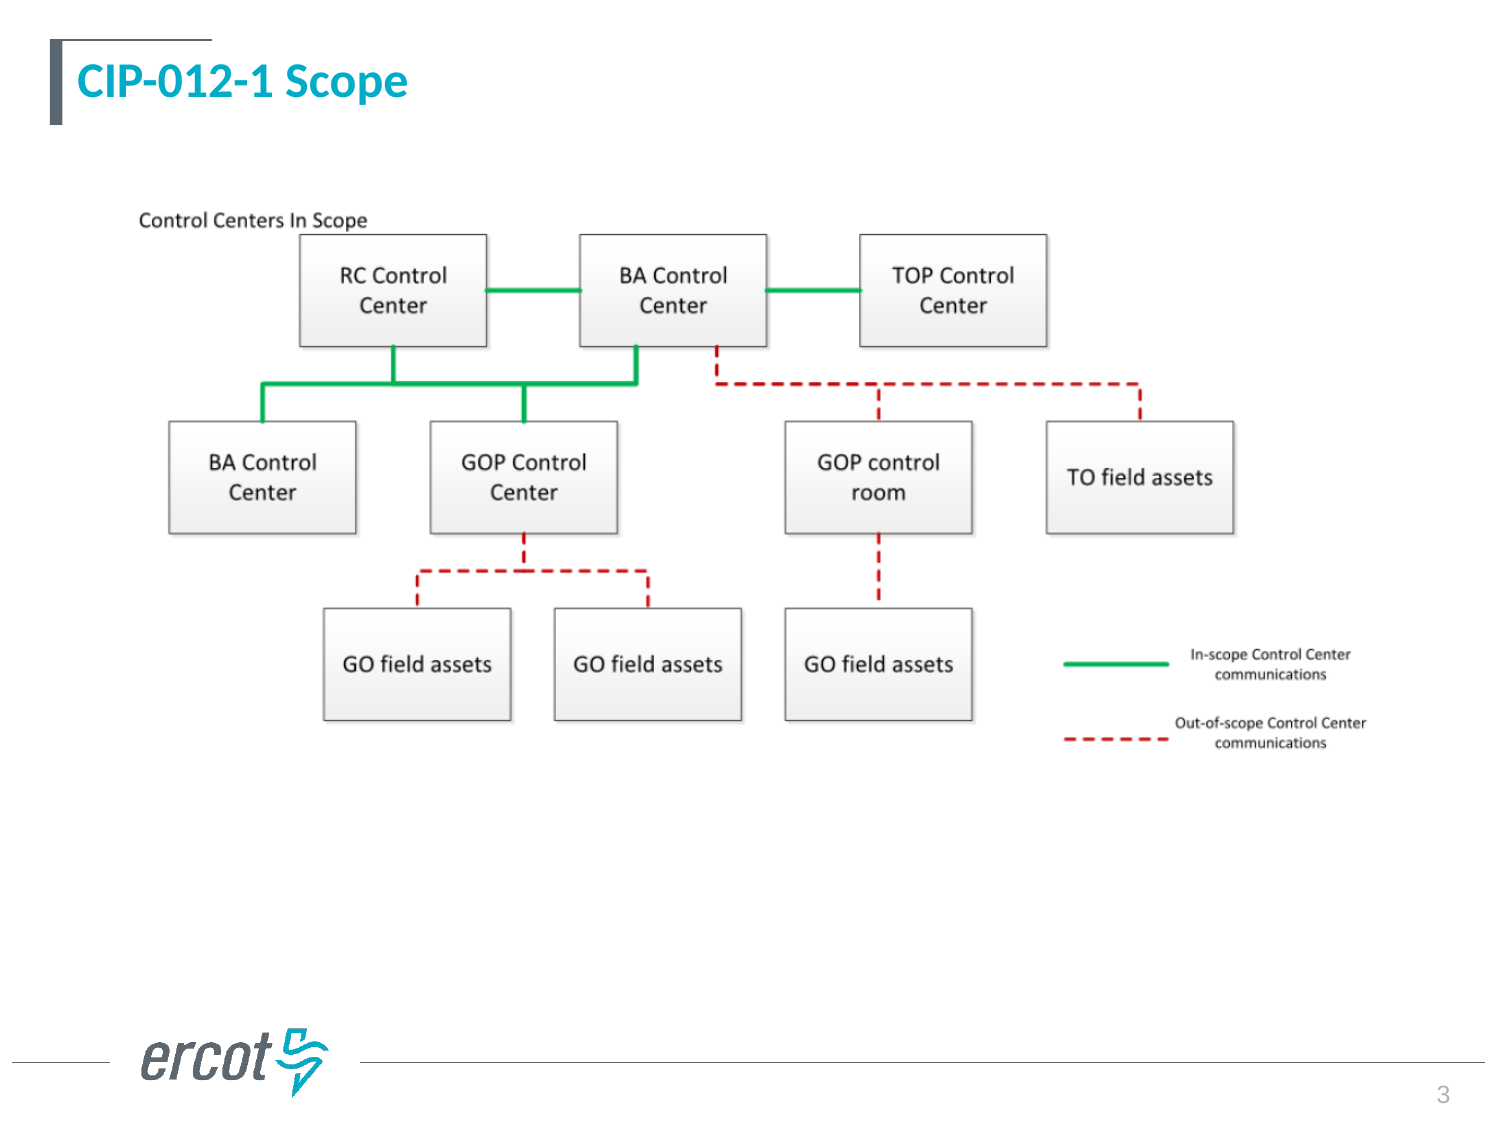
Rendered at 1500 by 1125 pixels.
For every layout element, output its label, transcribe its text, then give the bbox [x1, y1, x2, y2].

picture [124, 199, 1389, 771]
title CIP-012-1 Scope [62, 39, 1450, 137]
slide_number 3 [1412, 1076, 1475, 1112]
picture [137, 1024, 332, 1100]
